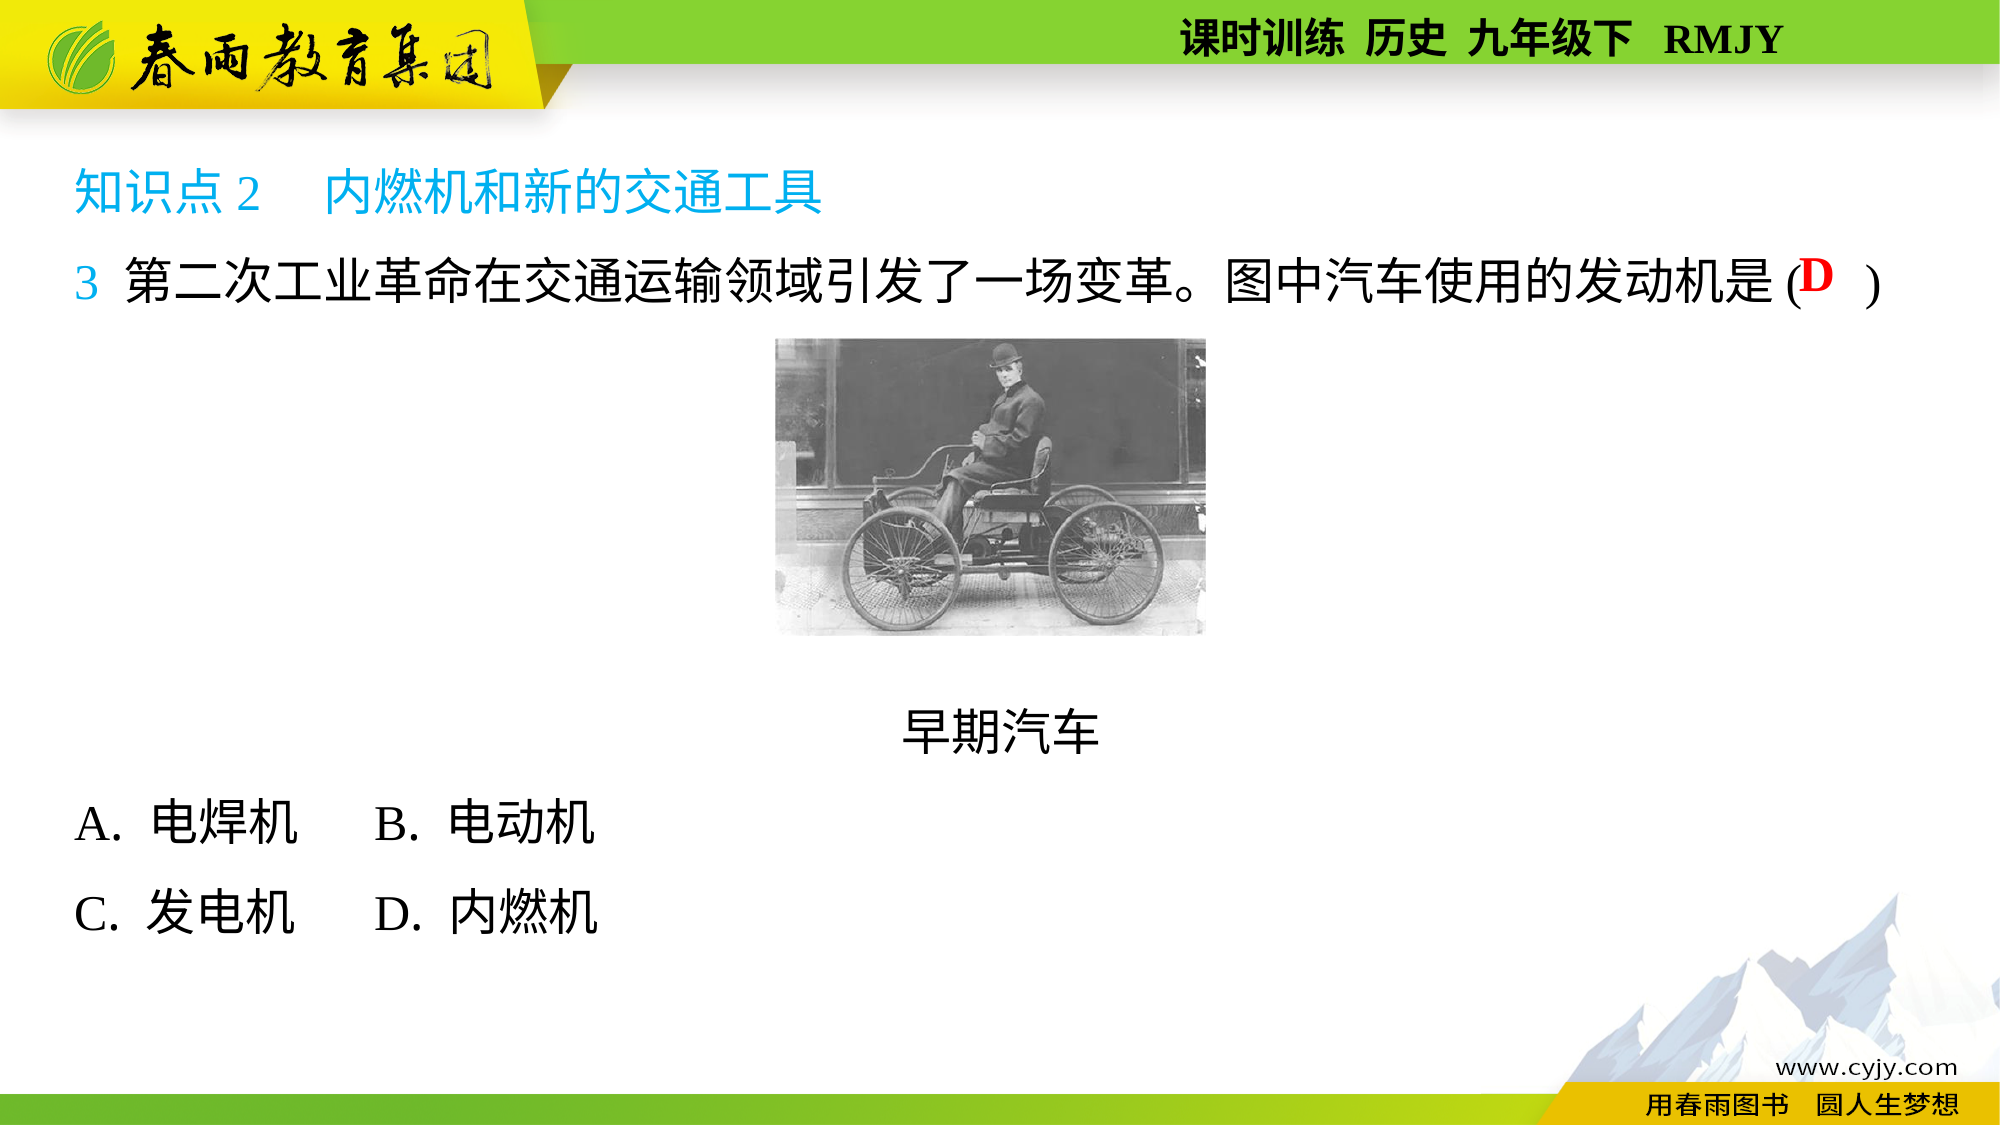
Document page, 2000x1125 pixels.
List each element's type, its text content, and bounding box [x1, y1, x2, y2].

text_box D [1783, 234, 1850, 310]
picture [0, 0, 2000, 1125]
list 知识点2 内燃机和新的交通工具 3 第二次工业革命在交通运输领域引发了一场变革。图中汽车使用的发动机是( ) 早期汽车 A. 电焊机 B. 电动机 C. 发电机 D. 内燃机 [59, 122, 1944, 956]
